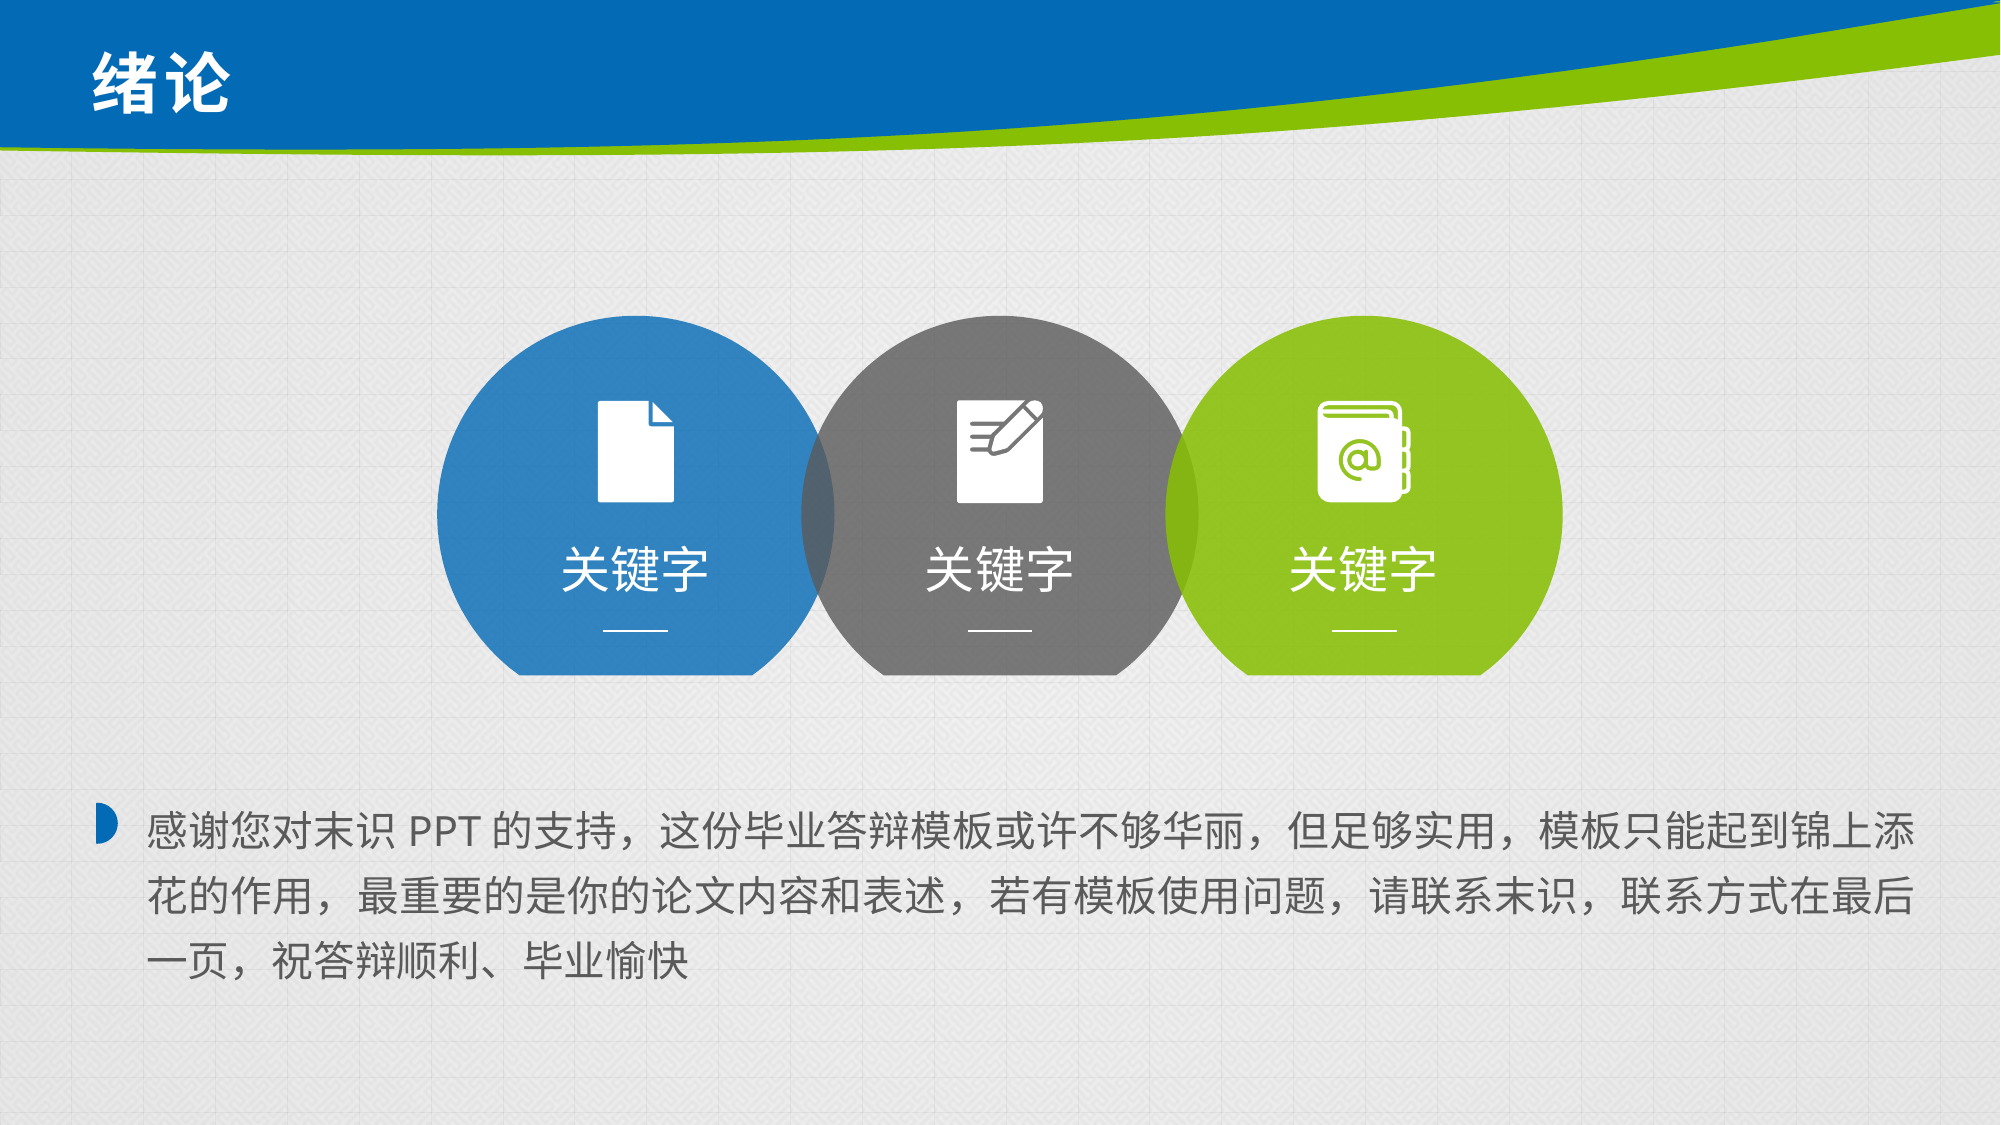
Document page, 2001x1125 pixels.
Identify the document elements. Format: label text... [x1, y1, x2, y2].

picture [0, 55, 2000, 1125]
text_box [95, 801, 119, 845]
text_box [436, 314, 818, 677]
text_box [1164, 314, 1564, 677]
text_box [800, 314, 1182, 677]
text_box 感谢您对末识PPT的支持，这份毕业答辩模板或许不够华丽，但足够实用，模板只能起到锦上添花的作用，最重要的是你的论文内容和表述，若有模板使用问题，请联系末识，联系方式在最后一页，祝答辩顺利、毕业愉快 [131, 782, 1931, 993]
title 绪论 [76, 42, 1087, 131]
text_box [1238, 401, 1490, 631]
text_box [873, 400, 1126, 631]
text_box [509, 401, 762, 631]
